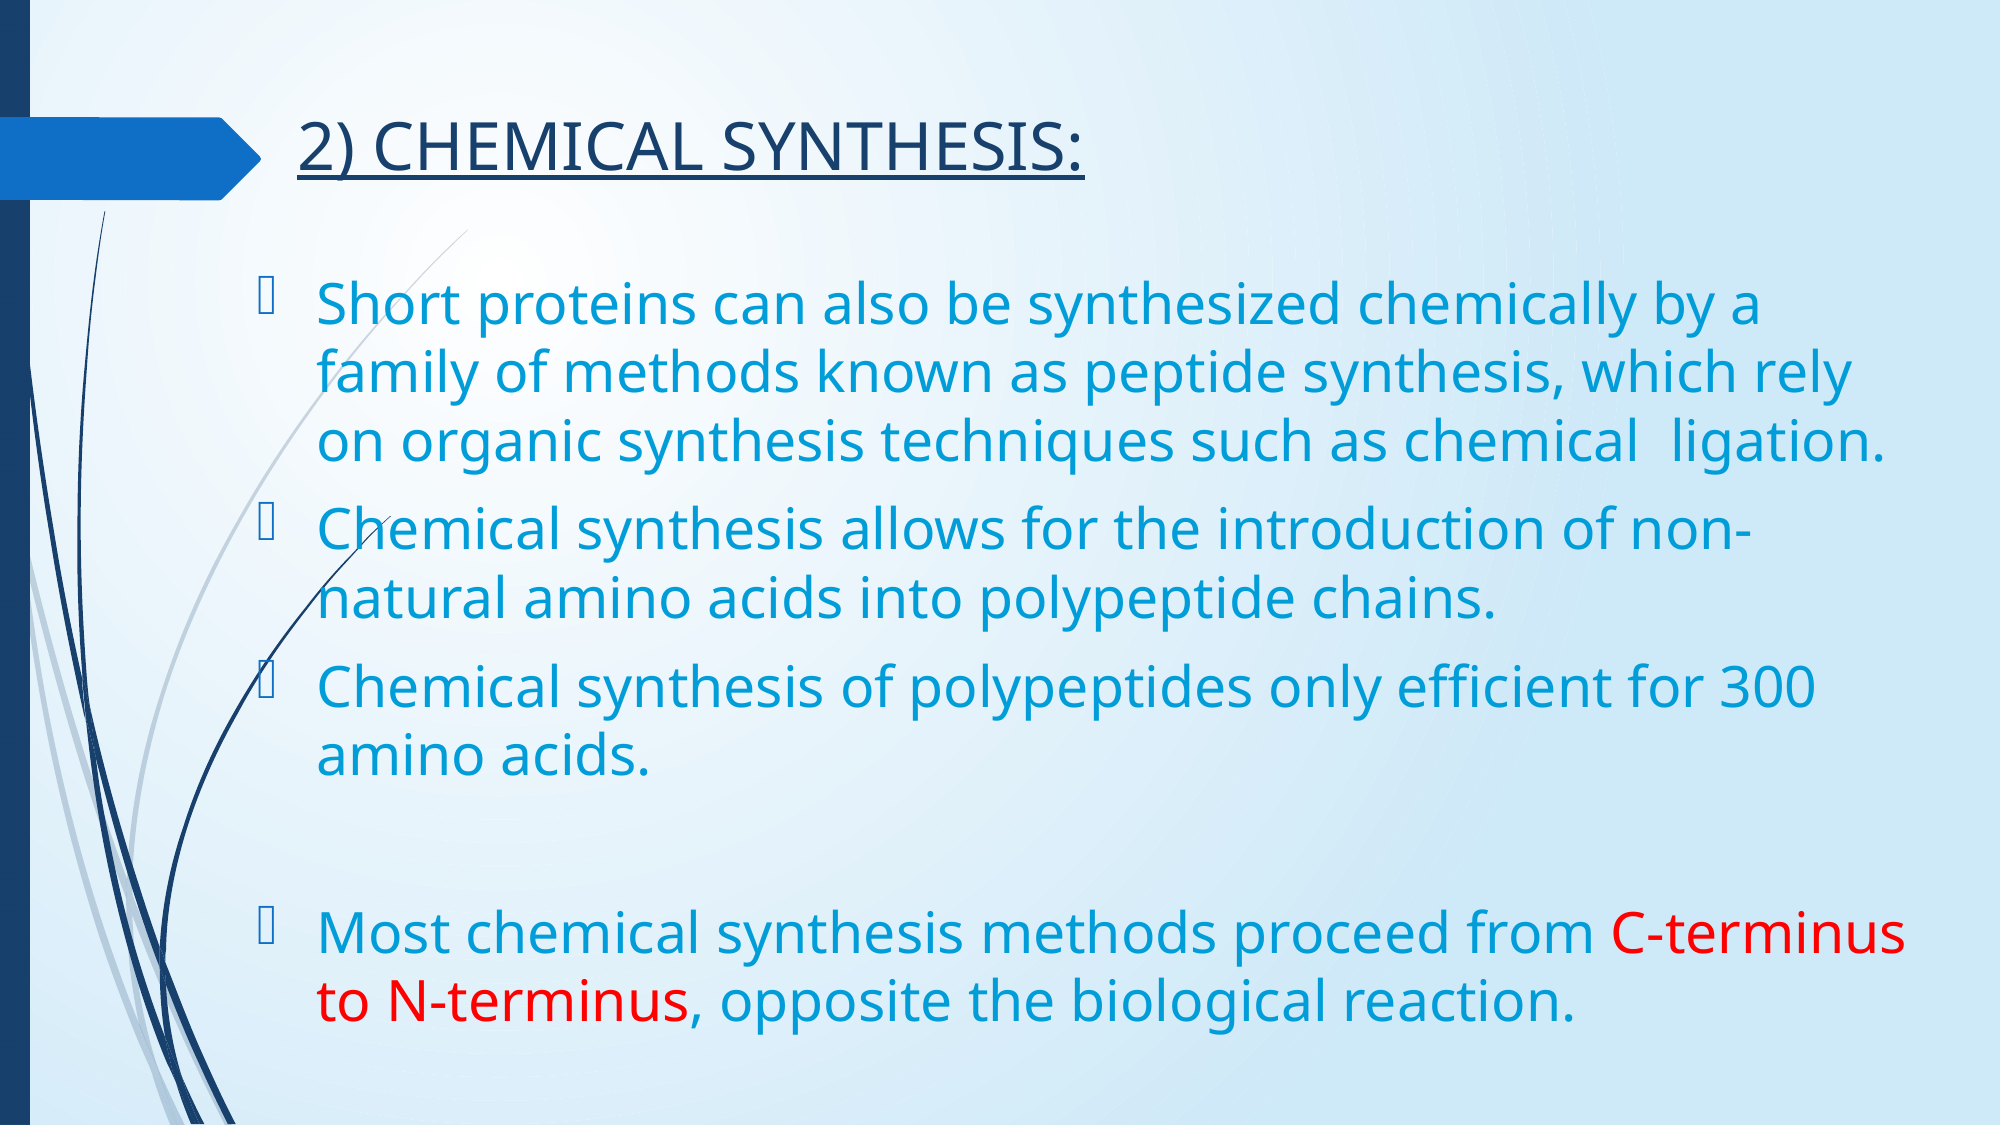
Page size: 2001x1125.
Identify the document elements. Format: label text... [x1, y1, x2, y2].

title 2) CHEMICAL SYNTHESIS: [282, 95, 1744, 259]
list Short proteins can also be synthesized chemically by a family of methods known as peptide synthesis, which rely on organic synthesis techniques such as chemical ligation. Chemical synthesis allows for the introduction of non-natural amino acids into polypeptide chains. Chemical synthesis of polypeptides only efficient for 300 amino acids. Most chemical synthesis methods proceed from C-terminus to N-terminus, opposite the biological reaction. [241, 259, 1935, 1050]
